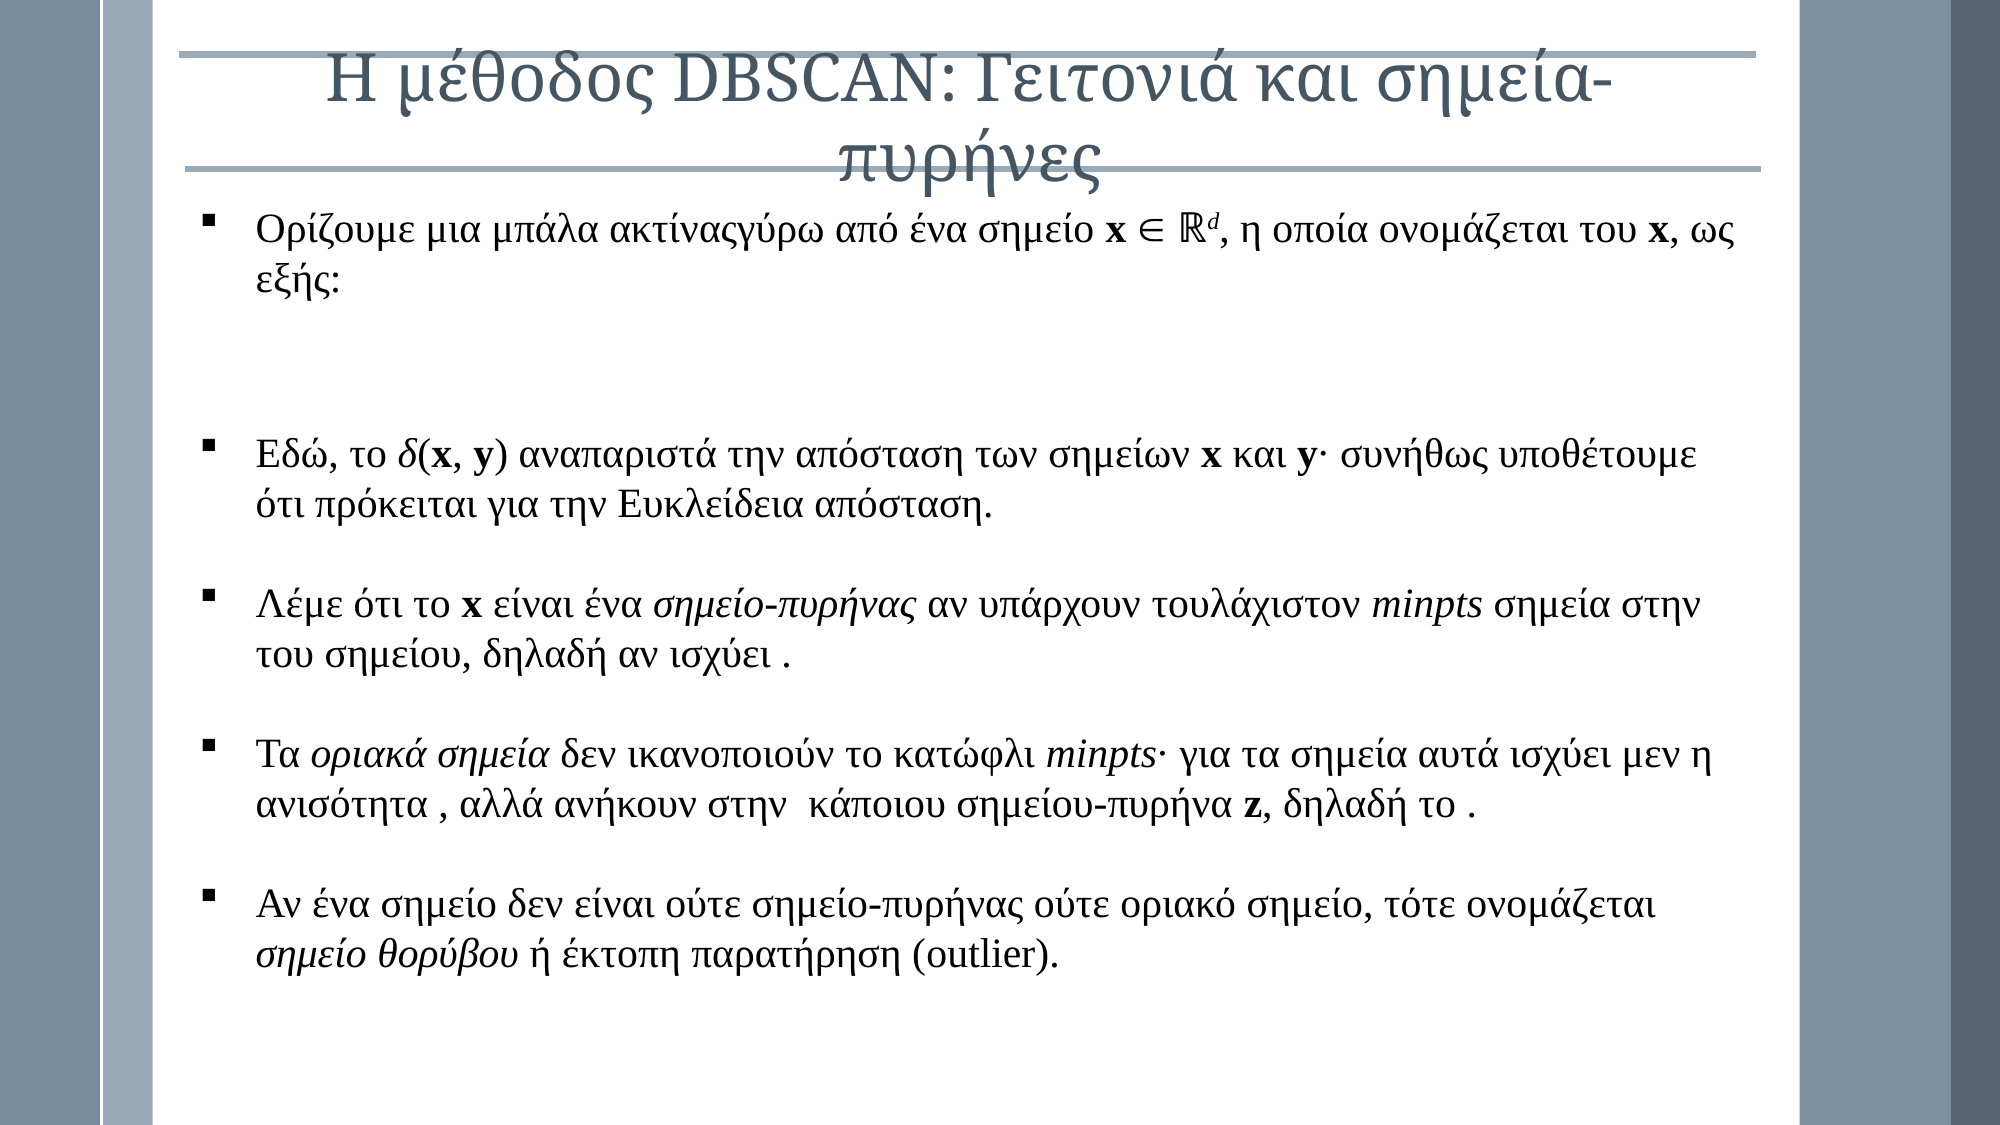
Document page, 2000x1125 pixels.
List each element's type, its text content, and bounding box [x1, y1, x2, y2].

text_box Η μέθοδος DBSCAN: Γειτονιά και σημεία-πυρήνες [184, 27, 1756, 54]
text_box Η μέθοδος DBSCAN: Γειτονιά και σημεία-πυρήνες [184, 169, 1756, 202]
text_box Η μέθοδος DBSCAN: Γειτονιά και σημεία-πυρήνες [184, 55, 1756, 168]
